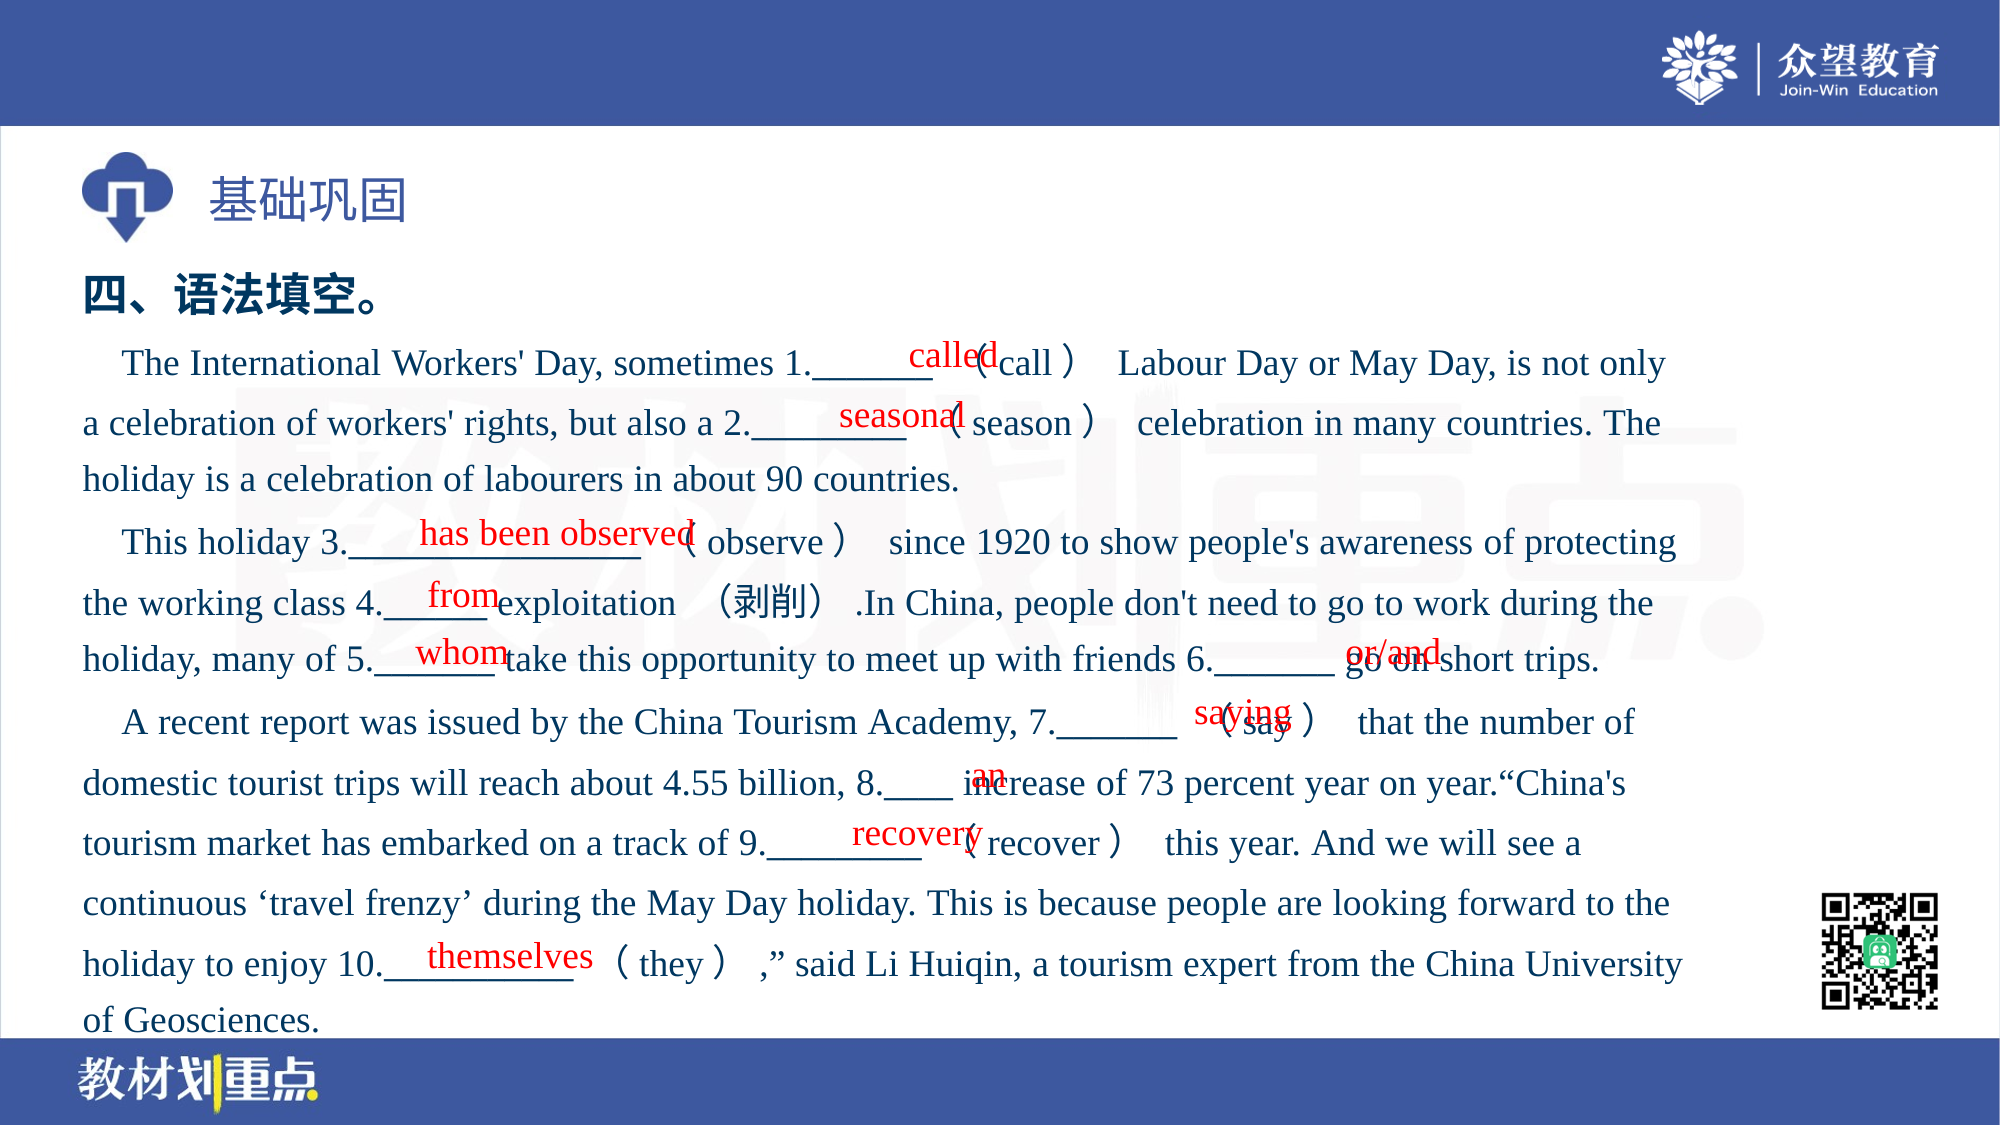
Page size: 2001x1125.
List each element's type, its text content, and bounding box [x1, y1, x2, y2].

text_box The International Workers' Day, sometimes 1._______ （call） Labour Day or May Day, is not only a celebration of workers' rights, but also a 2._________ （season） celebration in many countries. The holiday is a celebration of labourers in about 90 countries. [82, 322, 1817, 495]
text_box themselves [413, 917, 608, 971]
text_box A recent report was issued by the China Tourism Academy, 7._______ （say） that the number of domestic tourist trips will reach about 4.55 billion, 8.____ increase of 73 percent year on year.“China's tourism market has embarked on a track of 9._________ （recover） this year. And we will see a continuous ‘travel frenzy’ during the May Day holiday. This is because people are looking forward to the holiday to enjoy 10.___________ （they）,” said Li Huiqin, a tourism expert from the China University of Geosciences. [82, 681, 1817, 1036]
picture [0, 0, 2000, 1125]
text_box 四、语法填空。 [82, 247, 1817, 315]
text_box whom [401, 613, 523, 668]
text_box from [413, 556, 514, 610]
text_box saying [1180, 673, 1306, 728]
text_box called [895, 316, 1012, 370]
text_box recovery [838, 794, 998, 848]
text_box an [957, 736, 1021, 790]
text_box This holiday 3._________________ （observe） since 1920 to show people's awareness of protecting the working class 4.______ exploitation （剥削）.In China, people don't need to go to work during the holiday, many of 5._______ take this opportunity to meet up with friends 6._______ go on short trips. [82, 501, 1817, 675]
text_box seasonal [825, 376, 980, 431]
text_box has been observed [396, 496, 718, 548]
text_box or/and [1331, 613, 1456, 668]
